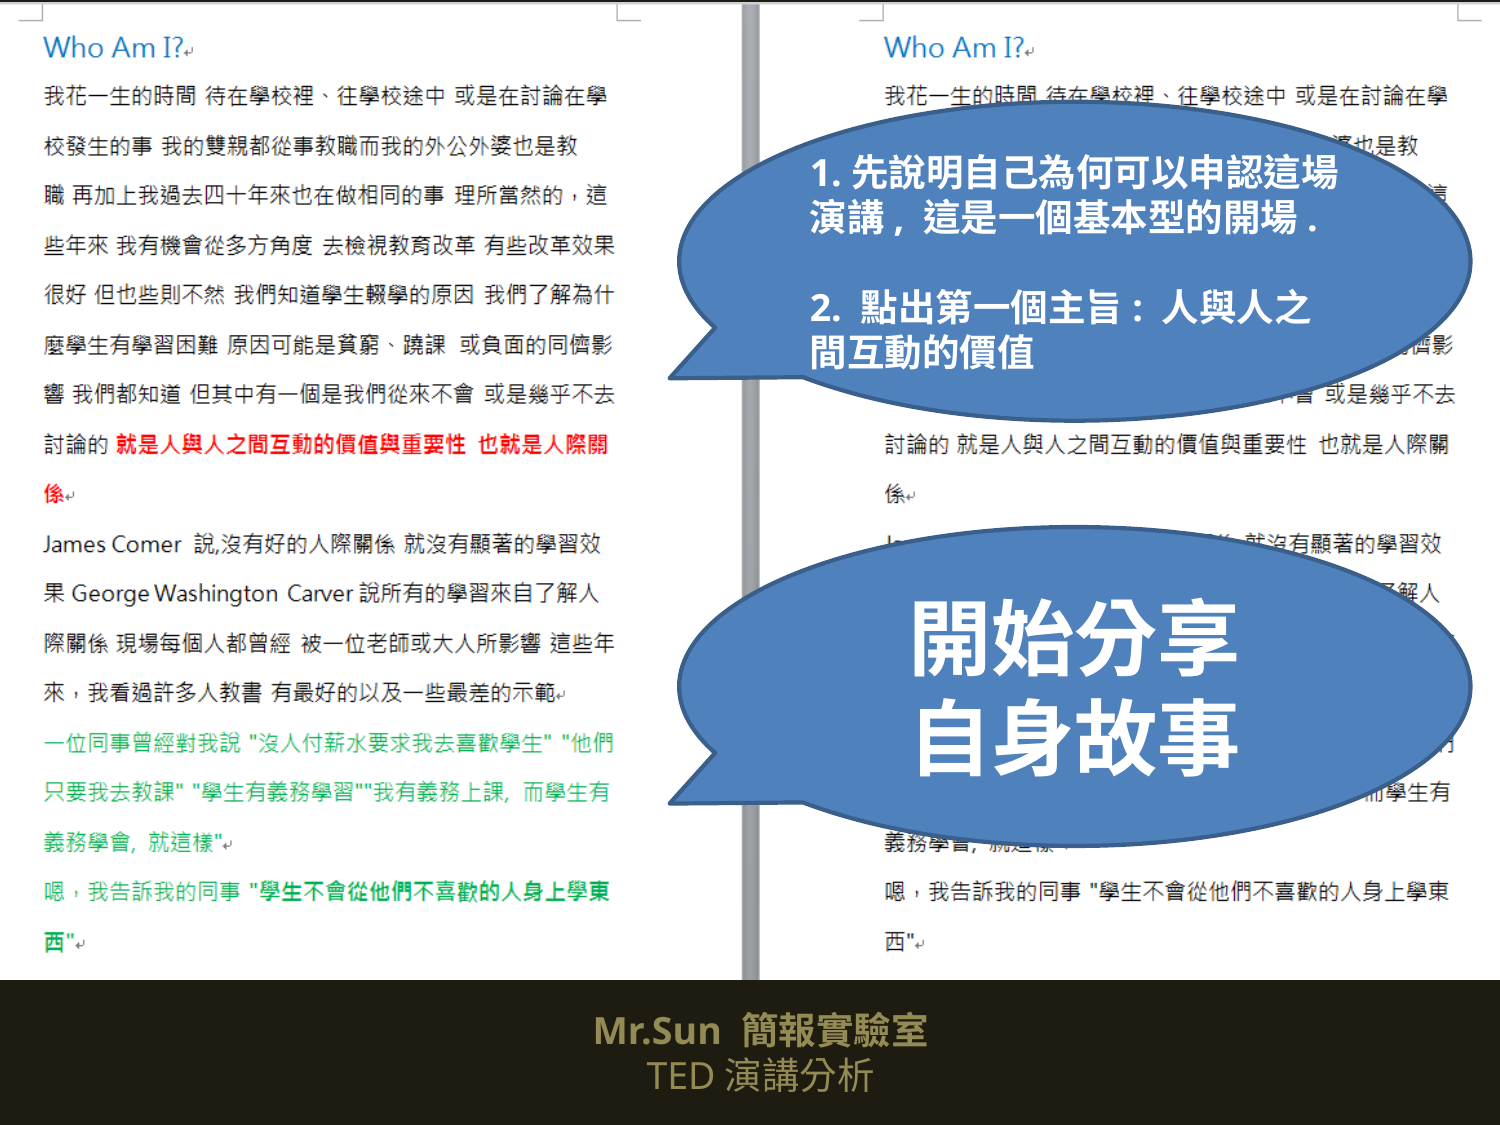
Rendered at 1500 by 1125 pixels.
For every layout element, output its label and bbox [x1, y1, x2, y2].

picture [0, 2, 1500, 980]
text_box [0, 987, 1500, 1115]
